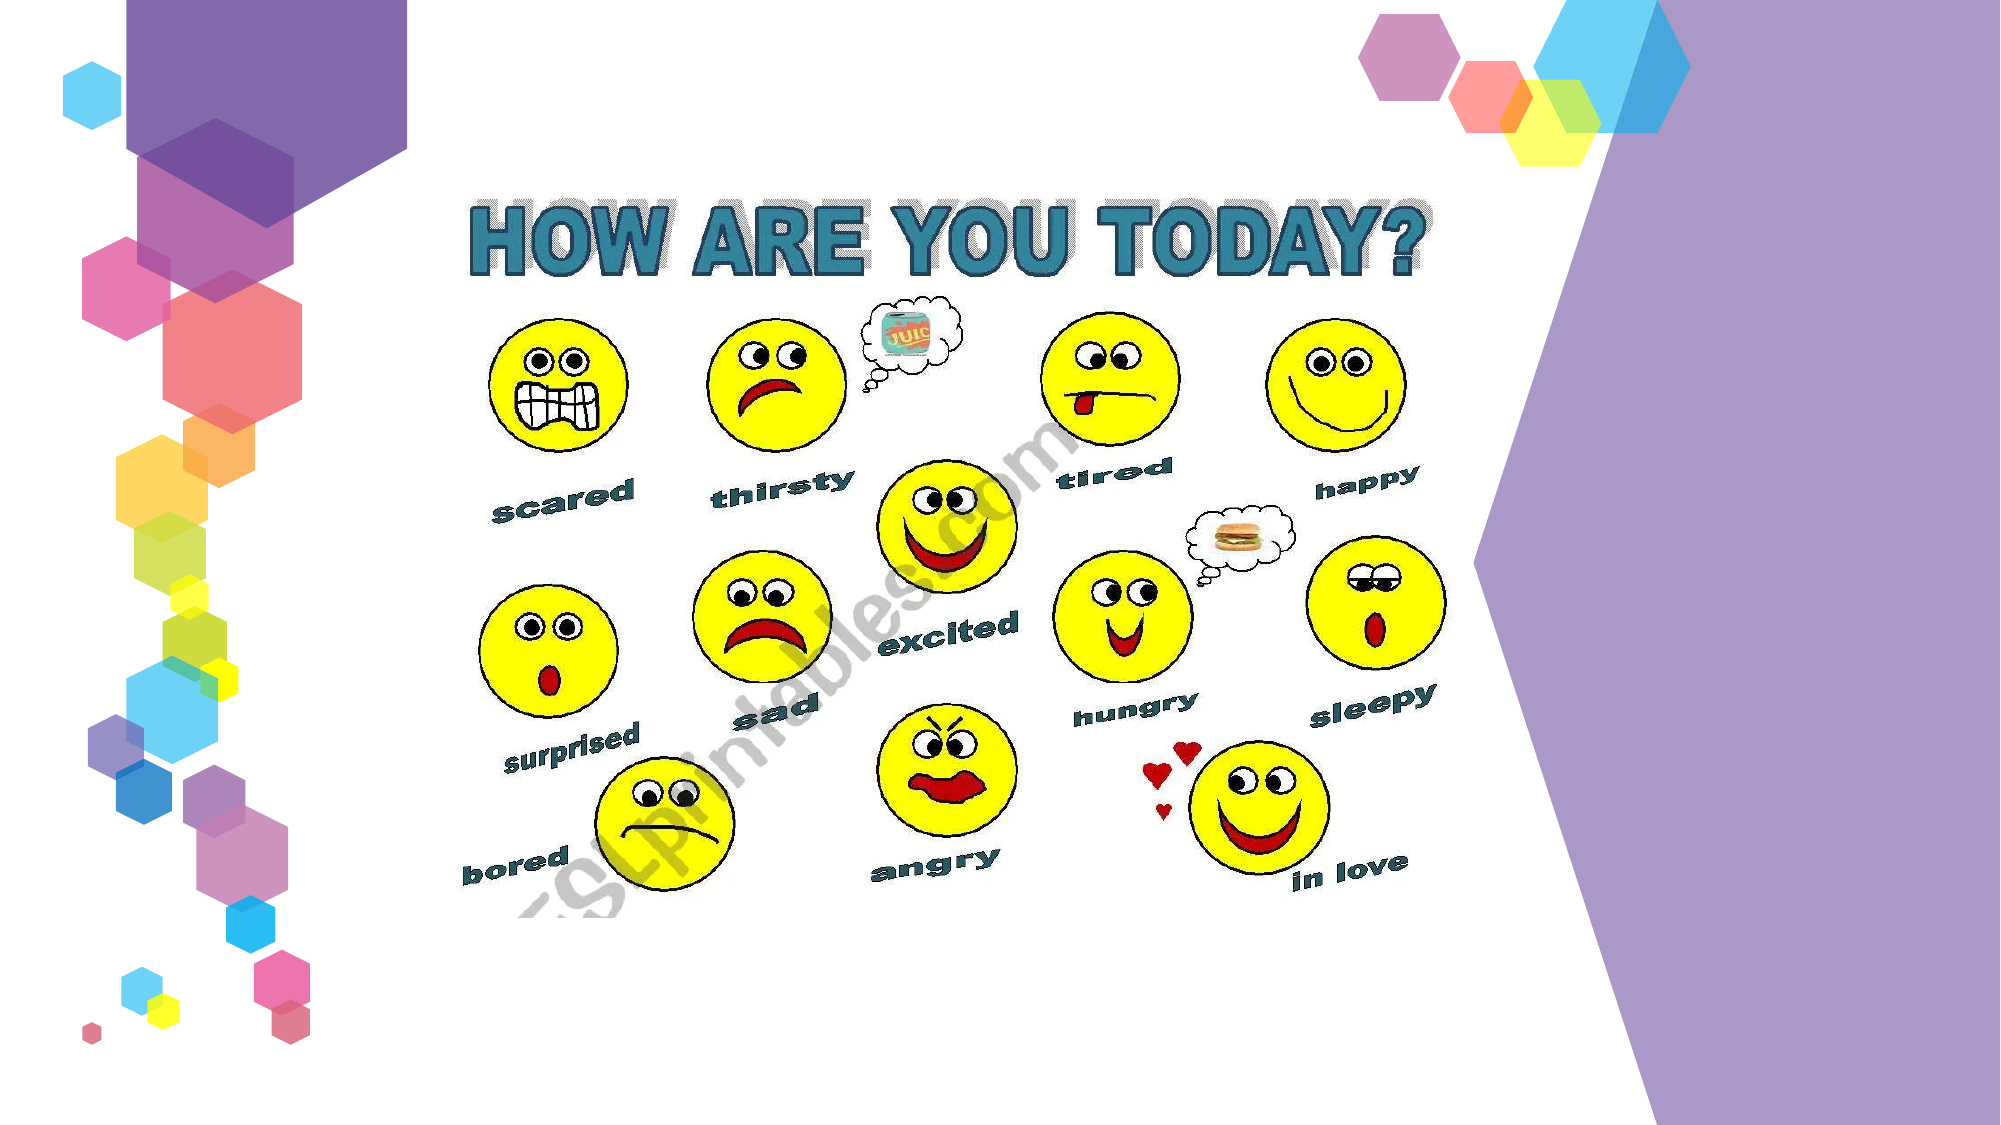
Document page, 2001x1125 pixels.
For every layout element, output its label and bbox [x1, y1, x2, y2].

picture [421, 183, 1468, 918]
